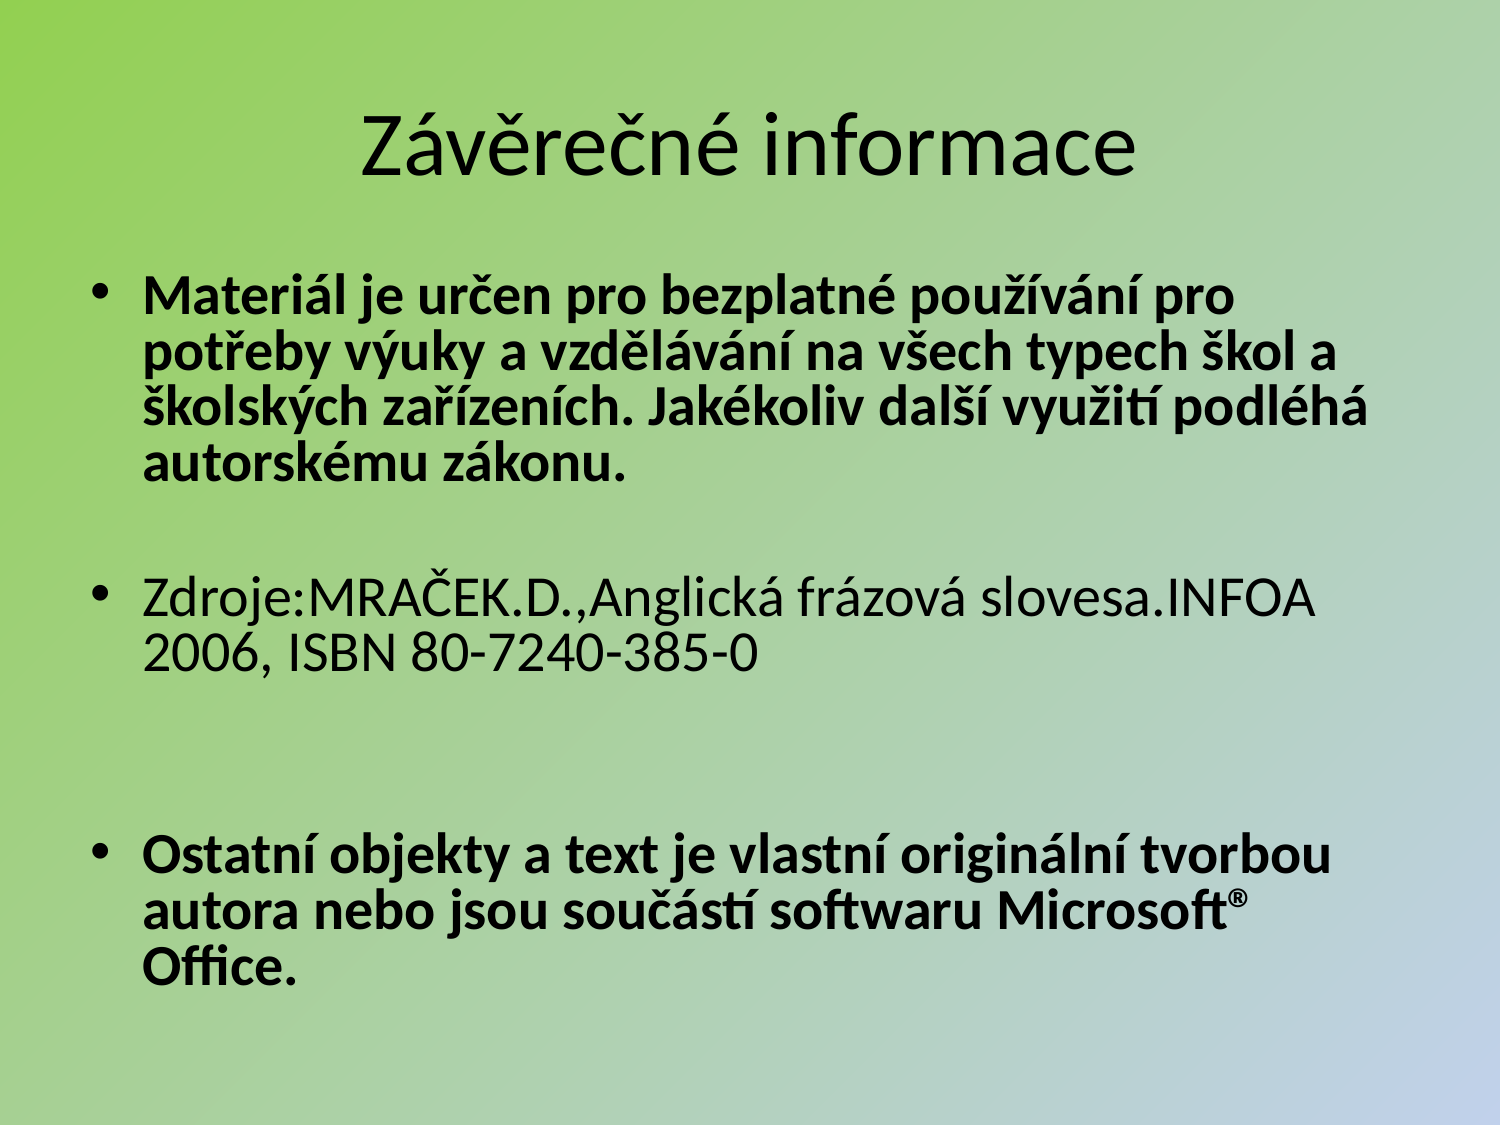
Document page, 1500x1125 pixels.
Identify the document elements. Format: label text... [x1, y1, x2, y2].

list Materiál je určen pro bezplatné používání pro potřeby výuky a vzdělávání na všech typech škol a školských zařízeních. Jakékoliv další využití podléhá autorskému zákonu. Zdroje:MRAČEK.D.,Anglická frázová slovesa.INFOA 2006, ISBN 80-7240-385-0 Ostatní objekty a text je vlastní originální tvorbou autora nebo jsou součástí softwaru Microsoft® Office. [75, 262, 1425, 1005]
title Závěrečné informace [75, 45, 1425, 233]
